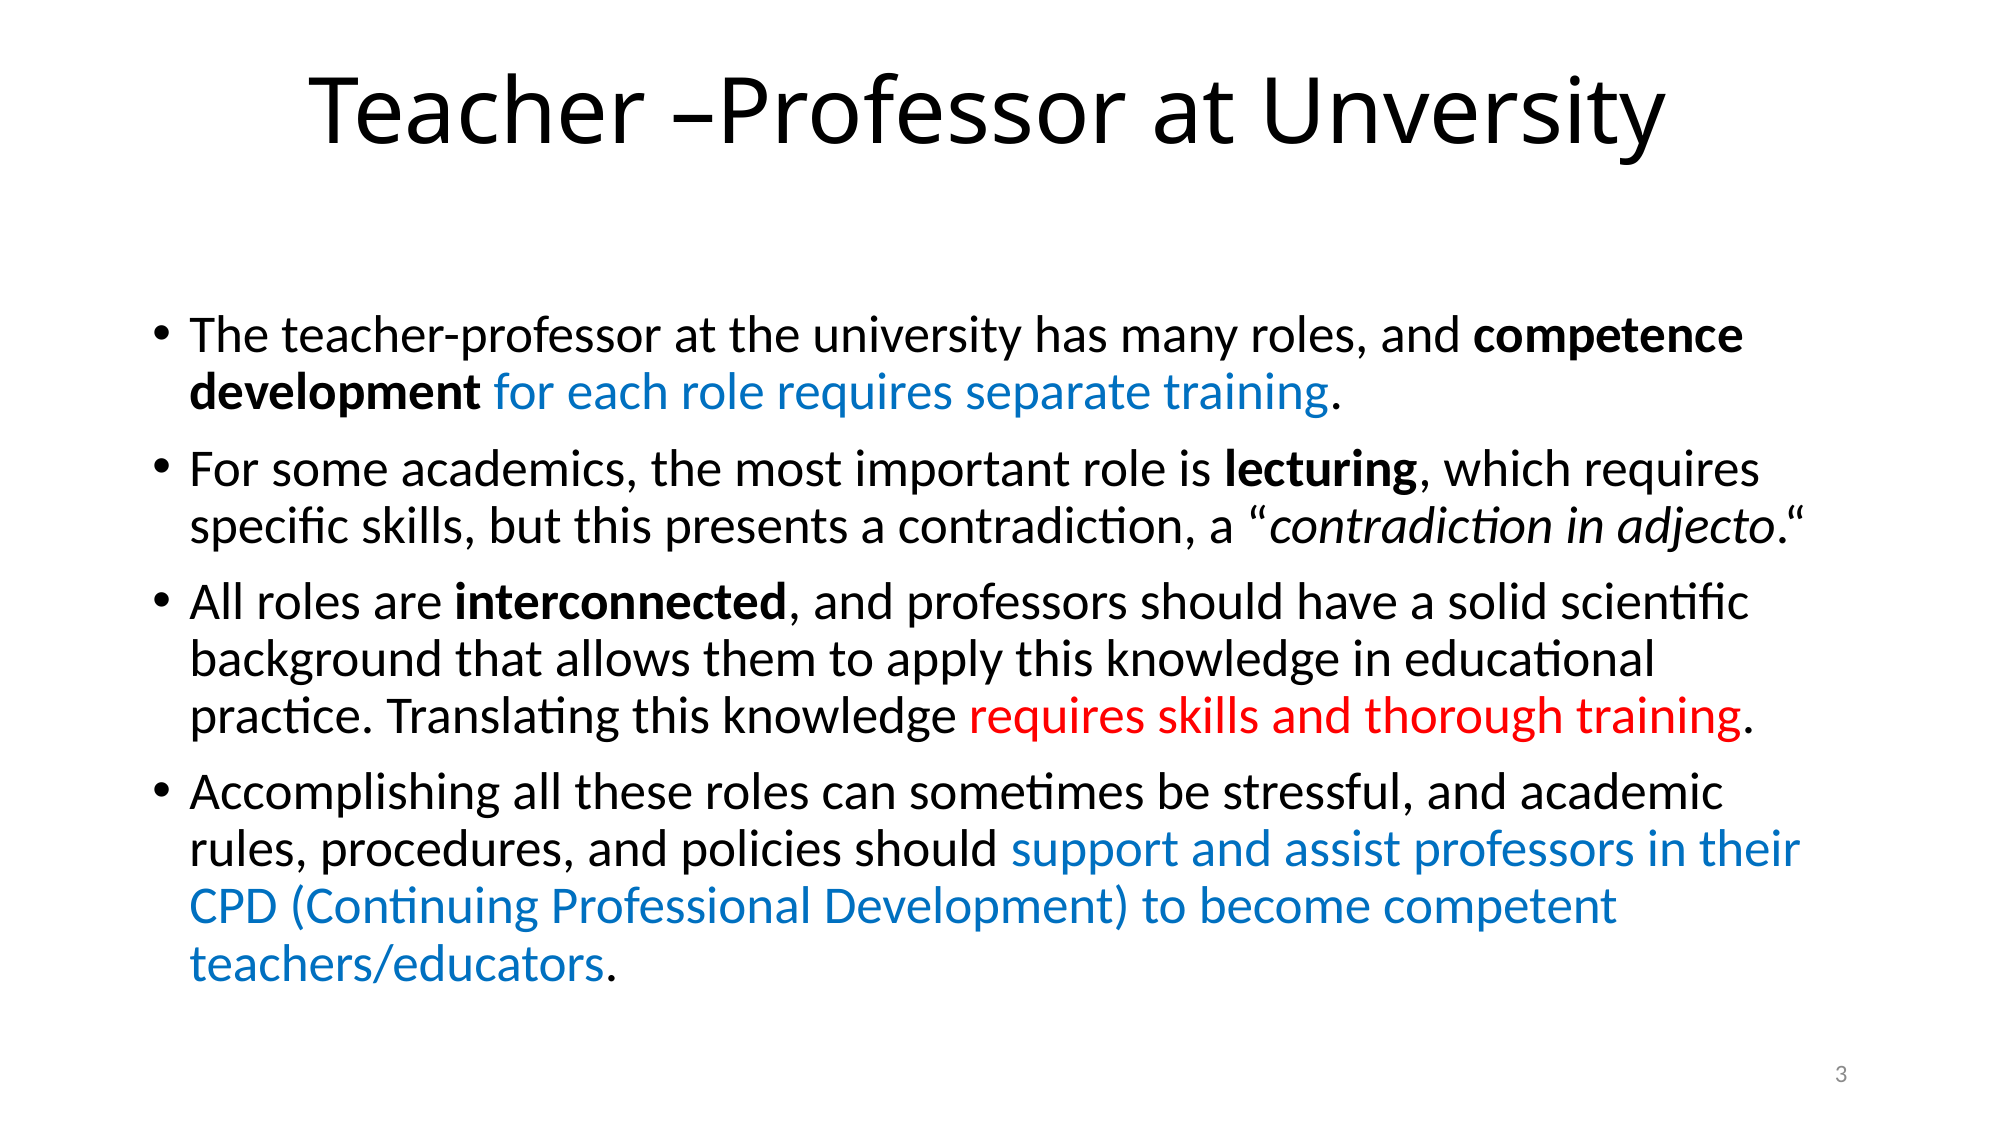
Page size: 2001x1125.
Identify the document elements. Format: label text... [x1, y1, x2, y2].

list The teacher-professor at the university has many roles, and competence development for each role requires separate training. For some academics, the most important role is lecturing, which requires specific skills, but this presents a contradiction, a “contradiction in adjecto.“ All roles are interconnected, and professors should have a solid scientific background that allows them to apply this knowledge in educational practice. Translating this knowledge requires skills and thorough training. Accomplishing all these roles can sometimes be stressful, and academic rules, procedures, and policies should support and assist professors in their CPD (Continuing Professional Development) to become competent teachers/educators. [137, 299, 1863, 1014]
title Teacher –Professor at Unversity [137, 59, 1863, 278]
slide_number 3 [1412, 1042, 1863, 1103]
